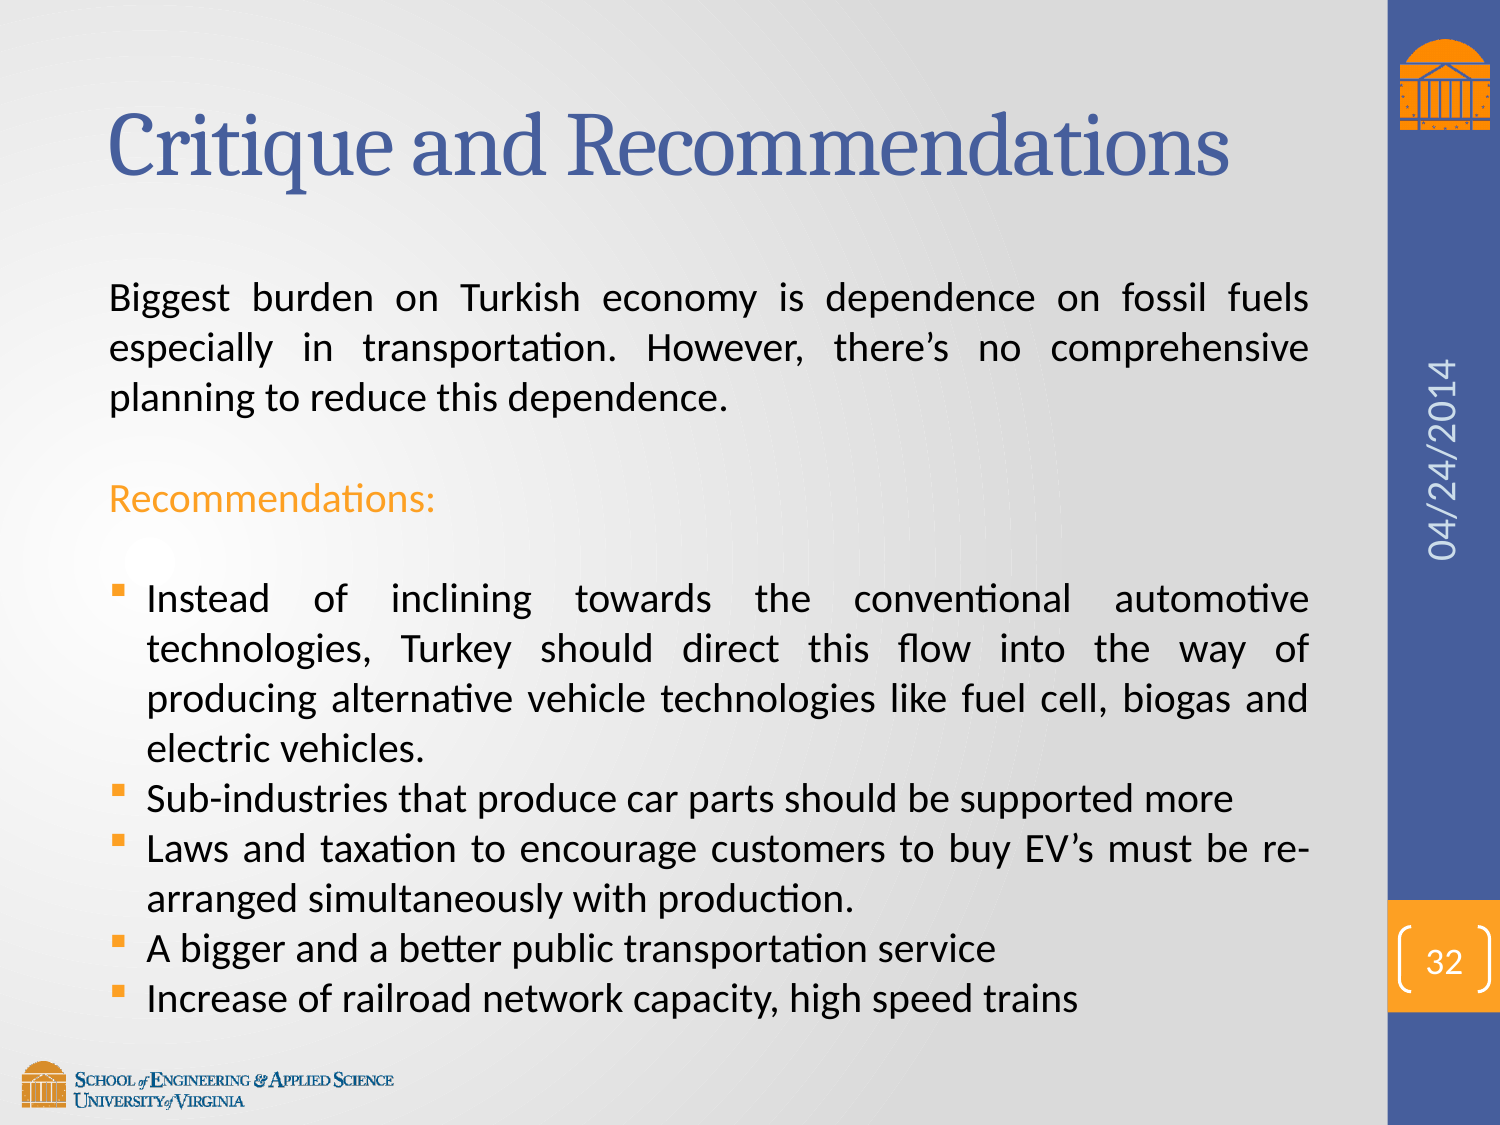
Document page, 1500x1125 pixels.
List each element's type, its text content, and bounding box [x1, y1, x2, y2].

picture [1400, 39, 1490, 130]
title Critique and Recommendations [75, 45, 1325, 233]
list Biggest burden on Turkish economy is dependence on fossil fuels especially in transportation. However, there’s no comprehensive planning to reduce this dependence. Recommendations: Instead of inclining towards the conventional automotive technologies, Turkey should direct this flow into the way of producing alternative vehicle technologies like fuel cell, biogas and electric vehicles. Sub-industries that produce car parts should be supported more Laws and taxation to encourage customers to buy EV’s must be re-arranged simultaneously with production. A bigger and a better public transportation service Increase of railroad network capacity, high speed trains [75, 262, 1325, 1050]
slide_number 32 [1397, 925, 1492, 994]
picture [21, 1061, 394, 1110]
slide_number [1408, 317, 1469, 577]
